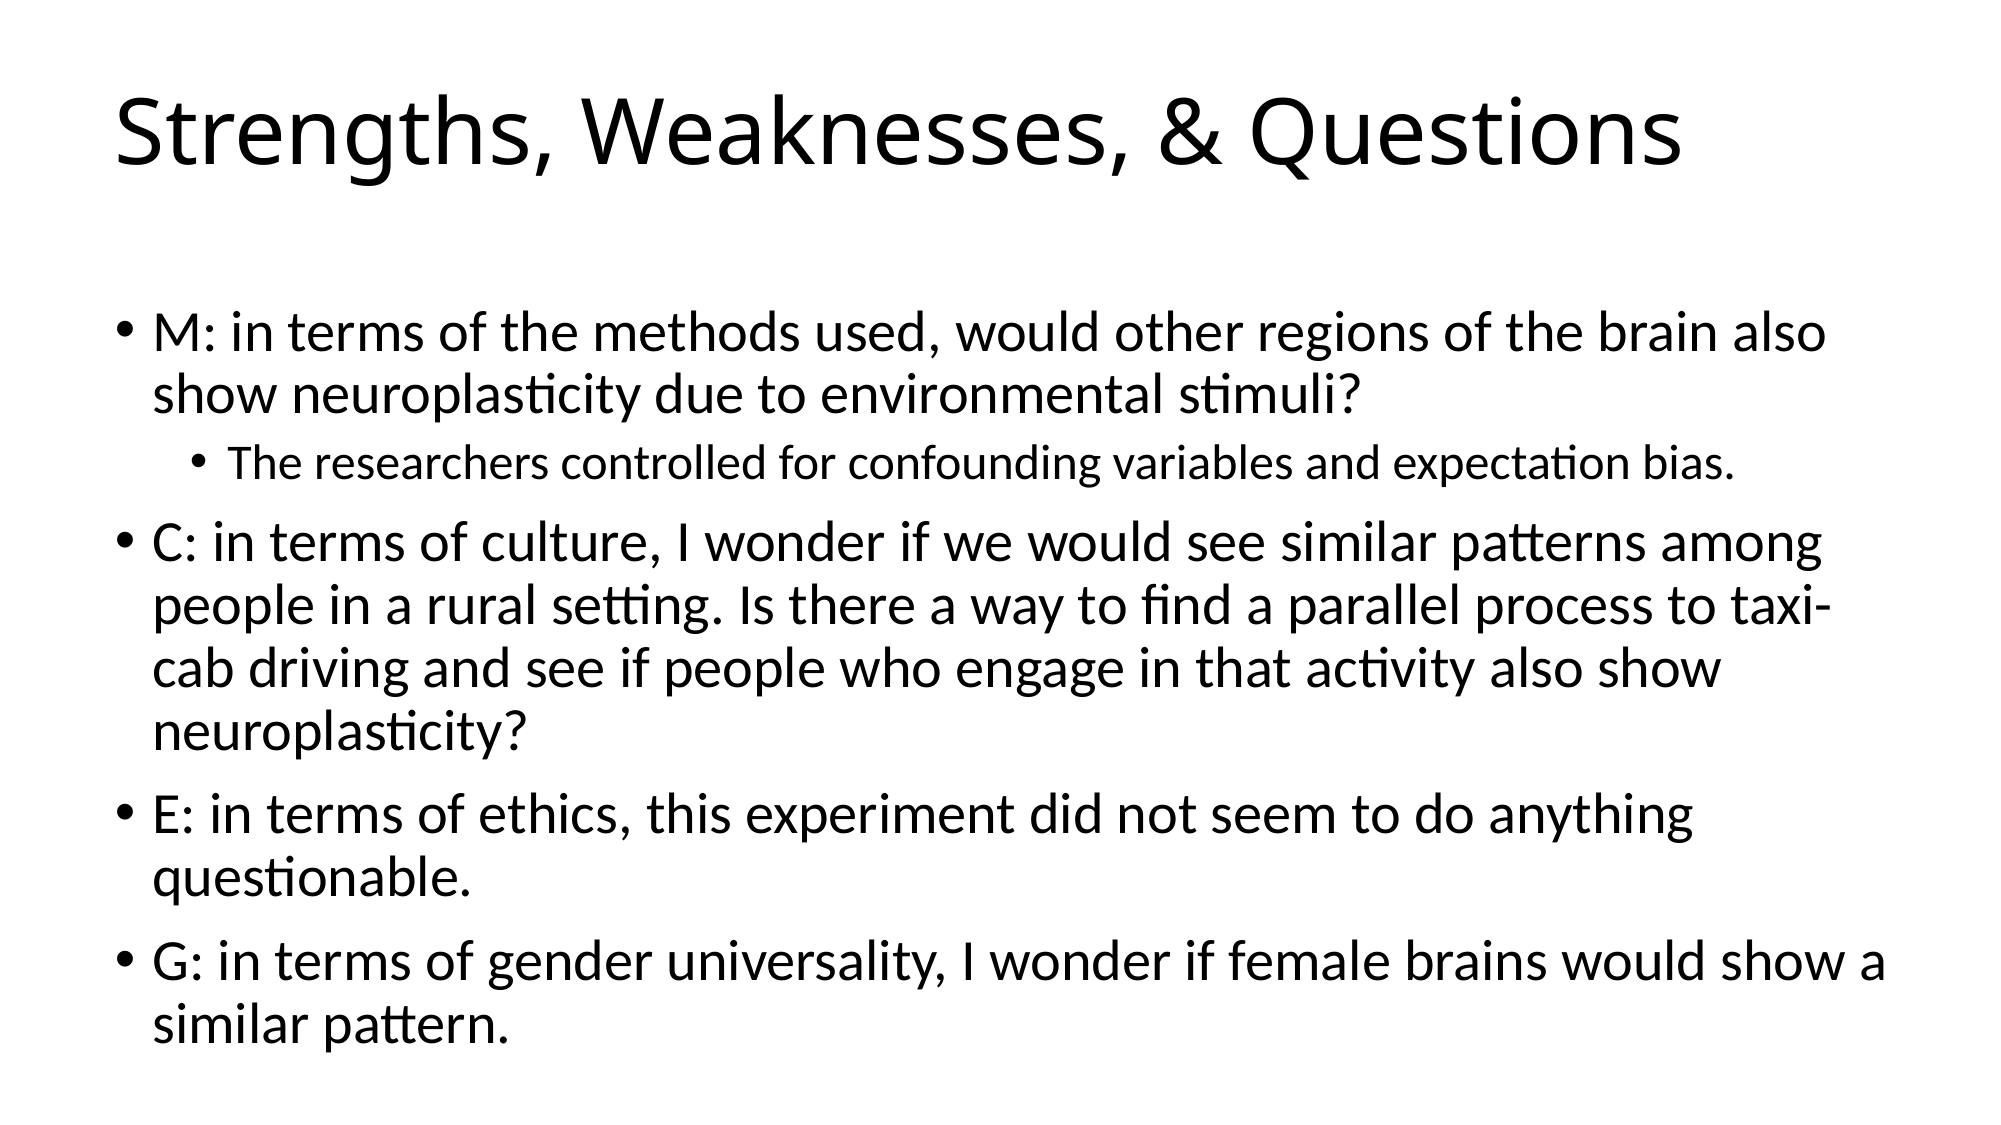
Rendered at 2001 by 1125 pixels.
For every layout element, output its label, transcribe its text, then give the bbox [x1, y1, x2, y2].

title Strengths, Weaknesses, & Questions [99, 25, 1825, 244]
list M: in terms of the methods used, would other regions of the brain also show neuroplasticity due to environmental stimuli? The researchers controlled for confounding variables and expectation bias. C: in terms of culture, I wonder if we would see similar patterns among people in a rural setting. Is there a way to find a parallel process to taxi-cab driving and see if people who engage in that activity also show neuroplasticity? E: in terms of ethics, this experiment did not seem to do anything questionable. G: in terms of gender universality, I wonder if female brains would show a similar pattern. [99, 293, 1927, 1064]
